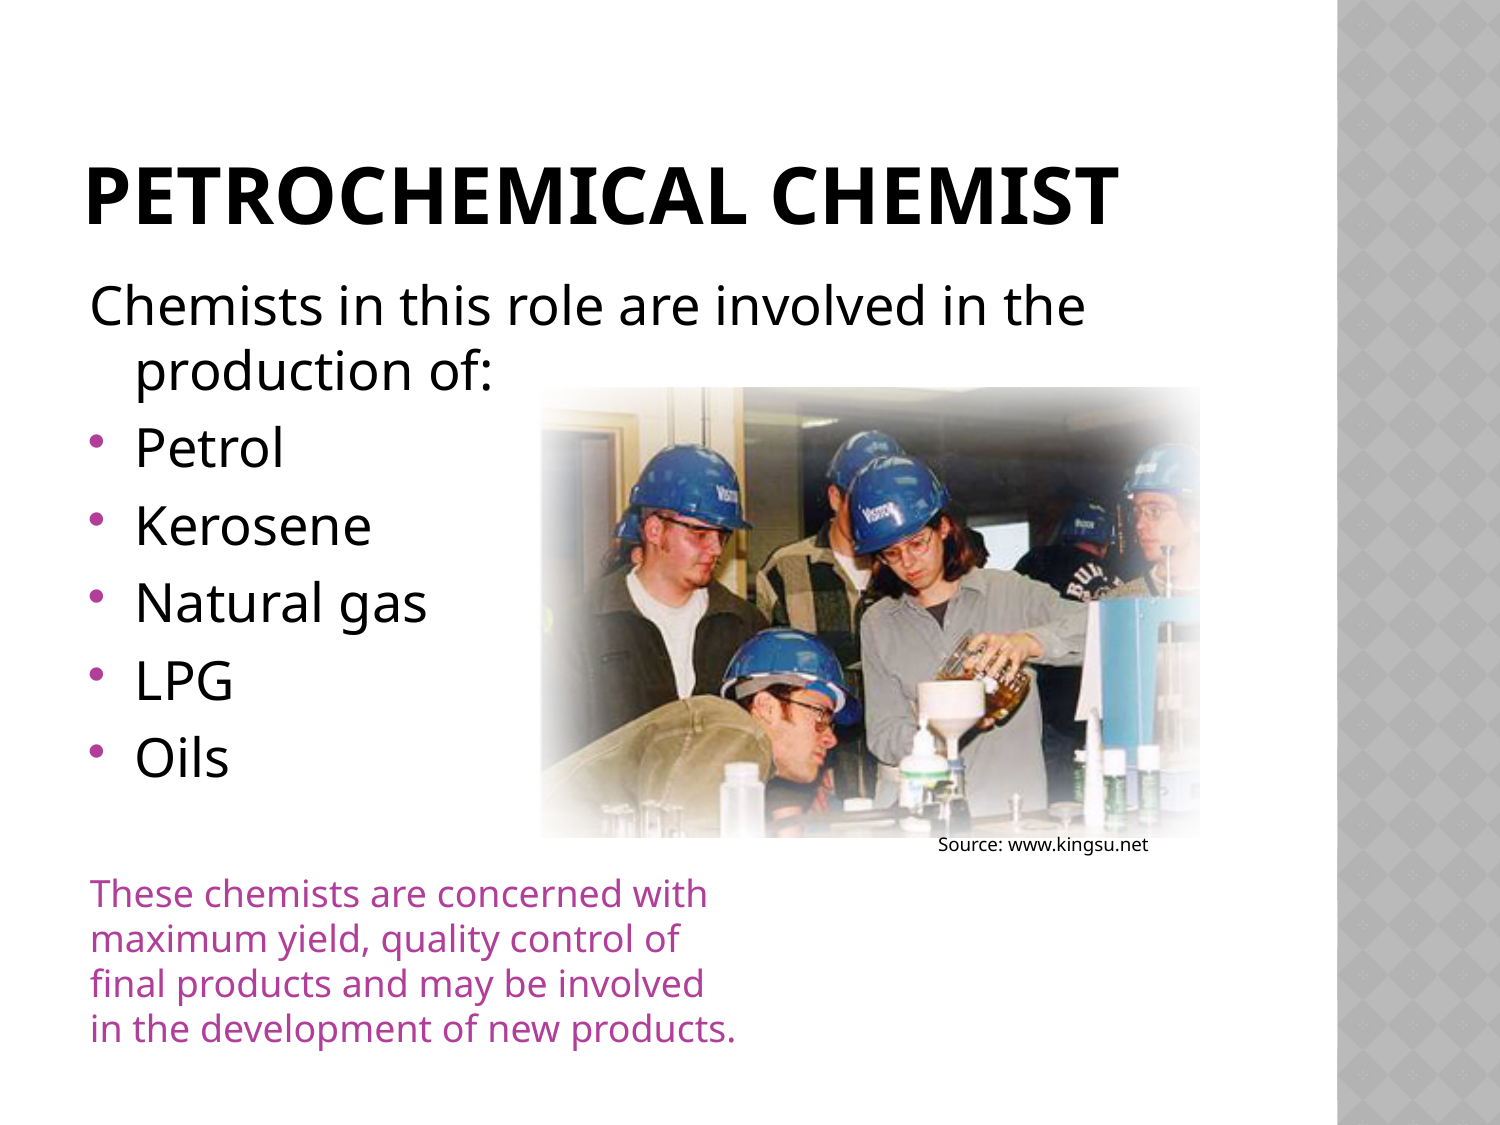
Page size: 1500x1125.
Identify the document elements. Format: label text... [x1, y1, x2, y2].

text_box These chemists are concerned with maximum yield, quality control of final products and may be involved in the development of new products. [74, 862, 763, 1058]
title Petrochemical Chemist [75, 52, 1263, 240]
text_box Source: www.kingsu.net [923, 848, 1164, 863]
picture [537, 387, 1200, 838]
list Chemists in this role are involved in the production of: Petrol Kerosene Natural gas LPG Oils [75, 264, 1263, 1059]
